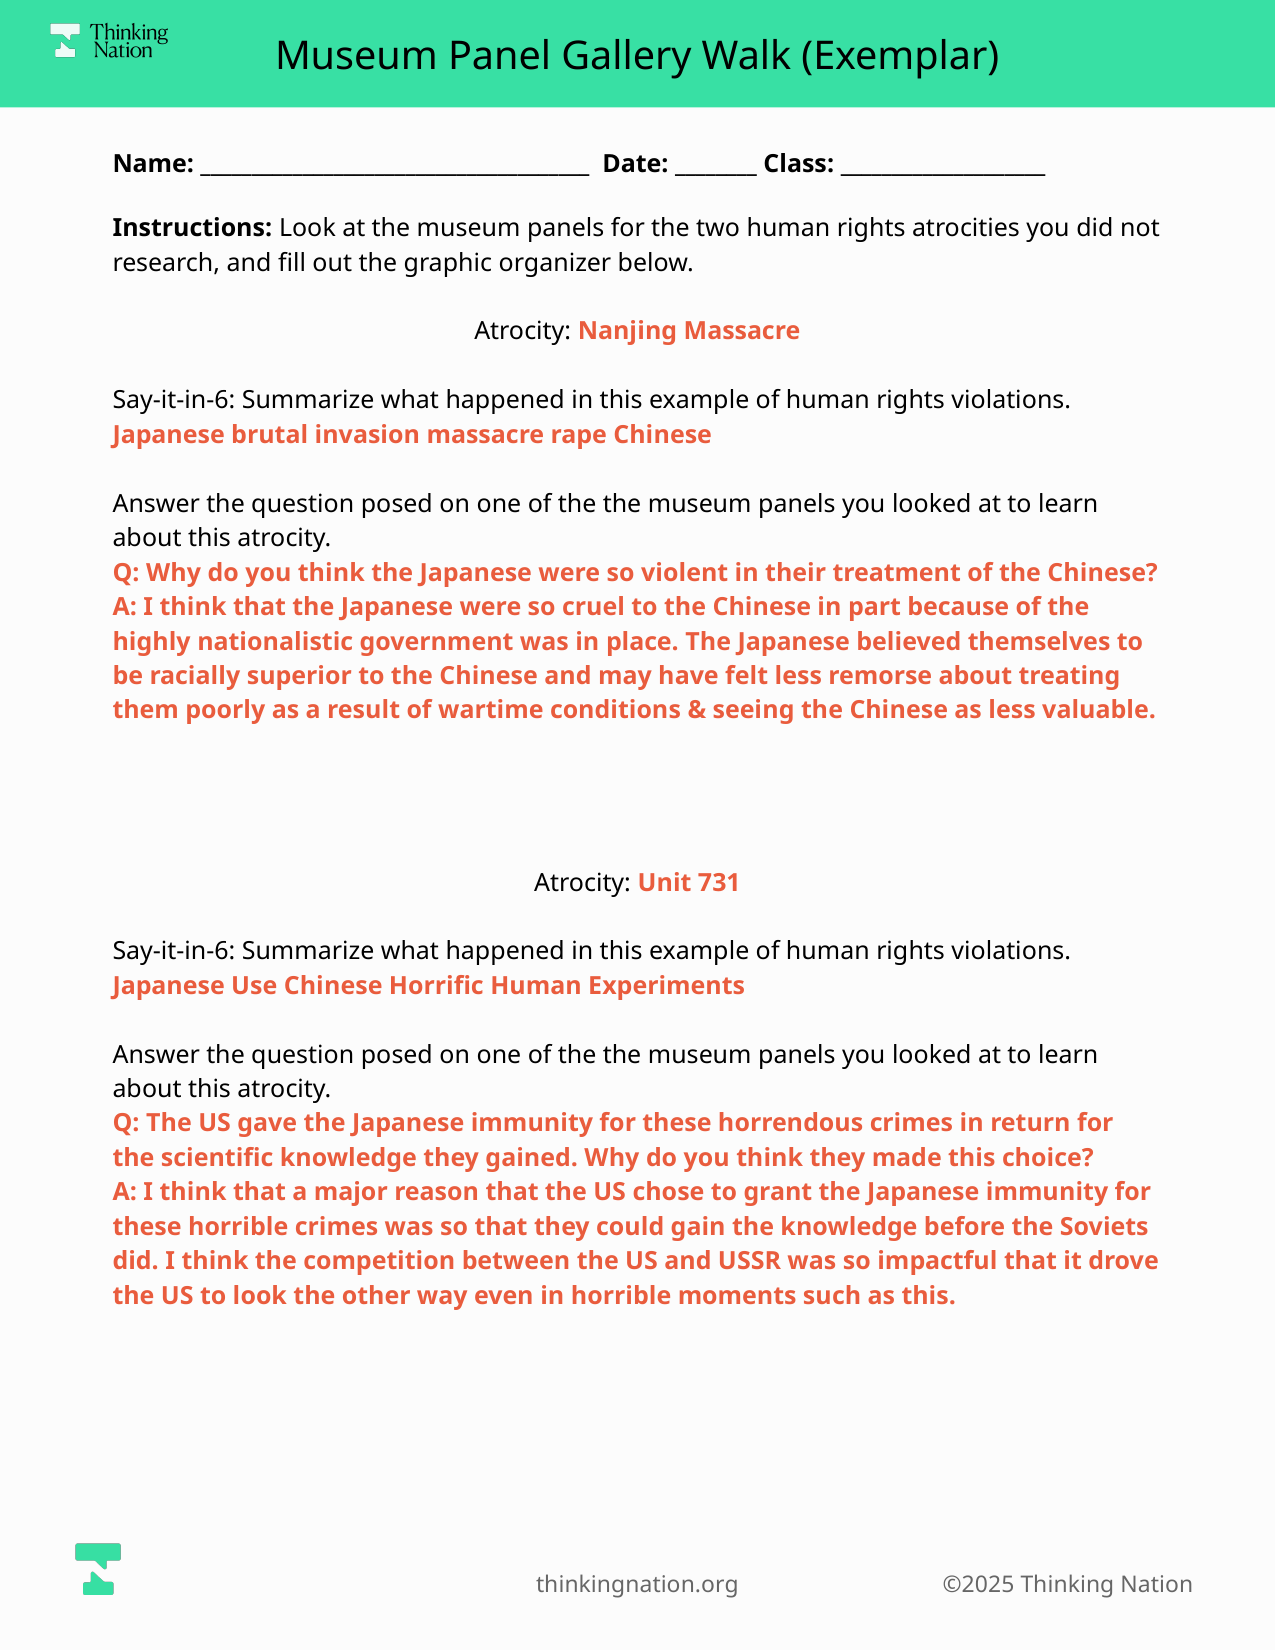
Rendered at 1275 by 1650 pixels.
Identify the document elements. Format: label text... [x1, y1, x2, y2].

text_box ©2025 Thinking Nation [907, 1553, 1210, 1605]
picture [62, 1533, 134, 1605]
text_box thinkingnation.org [486, 1553, 789, 1605]
picture [36, 12, 172, 69]
text_box Name: ______________________________________ Date: ________ Class: ____________________ Instructions: Look at the museum panels for the two human rights atrocities you did not research, and fill out the graphic organizer below. Atrocity: Nanjing Massacre Say-it-in-6: Summarize what happened in this example of human rights violations. Japanese brutal invasion massacre rape Chinese Answer the question posed on one of the the museum panels you looked at to learn about this atrocity. Q: Why do you think the Japanese were so violent in their treatment of the Chinese? A: I think that the Japanese were so cruel to the Chinese in part because of the highly nationalistic government was in place. The Japanese believed themselves to be racially superior to the Chinese and may have felt less remorse about treating them poorly as a result of wartime conditions & seeing the Chinese as less valuable. Atrocity: Unit 731 Say-it-in-6: Summarize what happened in this example of human rights violations. Japanese Use Chinese Horrific Human Experiments Answer the question posed on one of the the museum panels you looked at to learn about this atrocity. Q: The US gave the Japanese immunity for these horrendous crimes in return for the scientific knowledge they gained. Why do you think they made this choice? A: I think that a major reason that the US chose to grant the Japanese immunity for these horrible crimes was so that they could gain the knowledge before the Soviets did. I think the competition between the US and USSR was so impactful that it drove the US to look the other way even in horrible moments such as this. [97, 132, 1178, 1325]
text_box Museum Panel Gallery Walk (Exemplar) [0, 0, 1275, 108]
